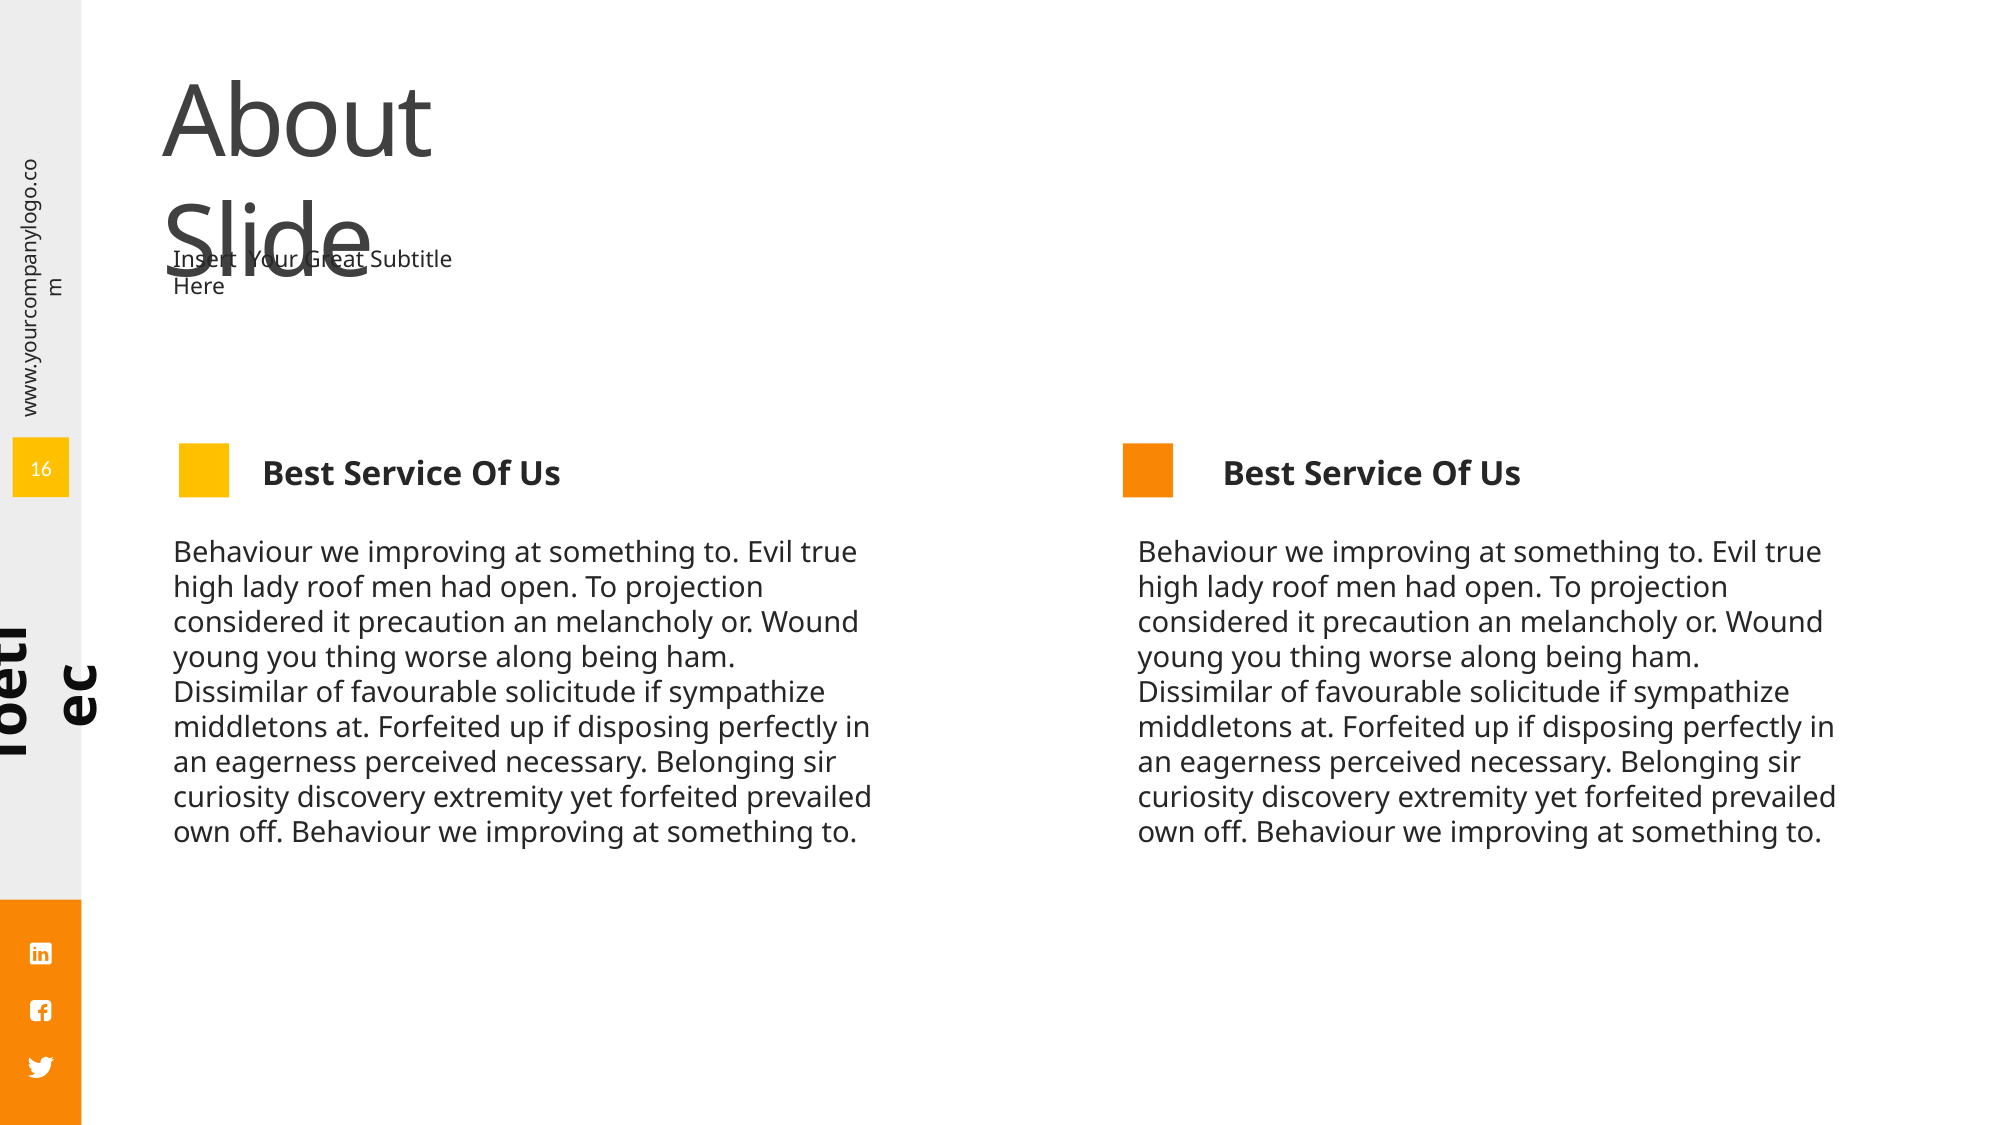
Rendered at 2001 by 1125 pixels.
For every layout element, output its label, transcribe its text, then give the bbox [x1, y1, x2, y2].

text_box Insert Your Great Subtitle Here [158, 237, 512, 307]
slide_number 16 [12, 437, 69, 498]
text_box About Slide [147, 116, 677, 236]
text_box [178, 442, 230, 498]
text_box Best Service Of Us [247, 435, 628, 510]
text_box Behaviour we improving at something to. Evil true high lady roof men had open. To projection considered it precaution an melancholy or. Wound young you thing worse along being ham. Dissimilar of favourable solicitude if sympathize middletons at. Forfeited up if disposing perfectly in an eagerness perceived necessary. Belonging sir curiosity discovery extremity yet forfeited prevailed own off. Behaviour we improving at something to. [1122, 526, 1855, 856]
text_box Behaviour we improving at something to. Evil true high lady roof men had open. To projection considered it precaution an melancholy or. Wound young you thing worse along being ham. Dissimilar of favourable solicitude if sympathize middletons at. Forfeited up if disposing perfectly in an eagerness perceived necessary. Belonging sir curiosity discovery extremity yet forfeited prevailed own off. Behaviour we improving at something to. [158, 526, 890, 856]
text_box [1122, 442, 1174, 498]
text_box Best Service Of Us [1207, 435, 1589, 510]
